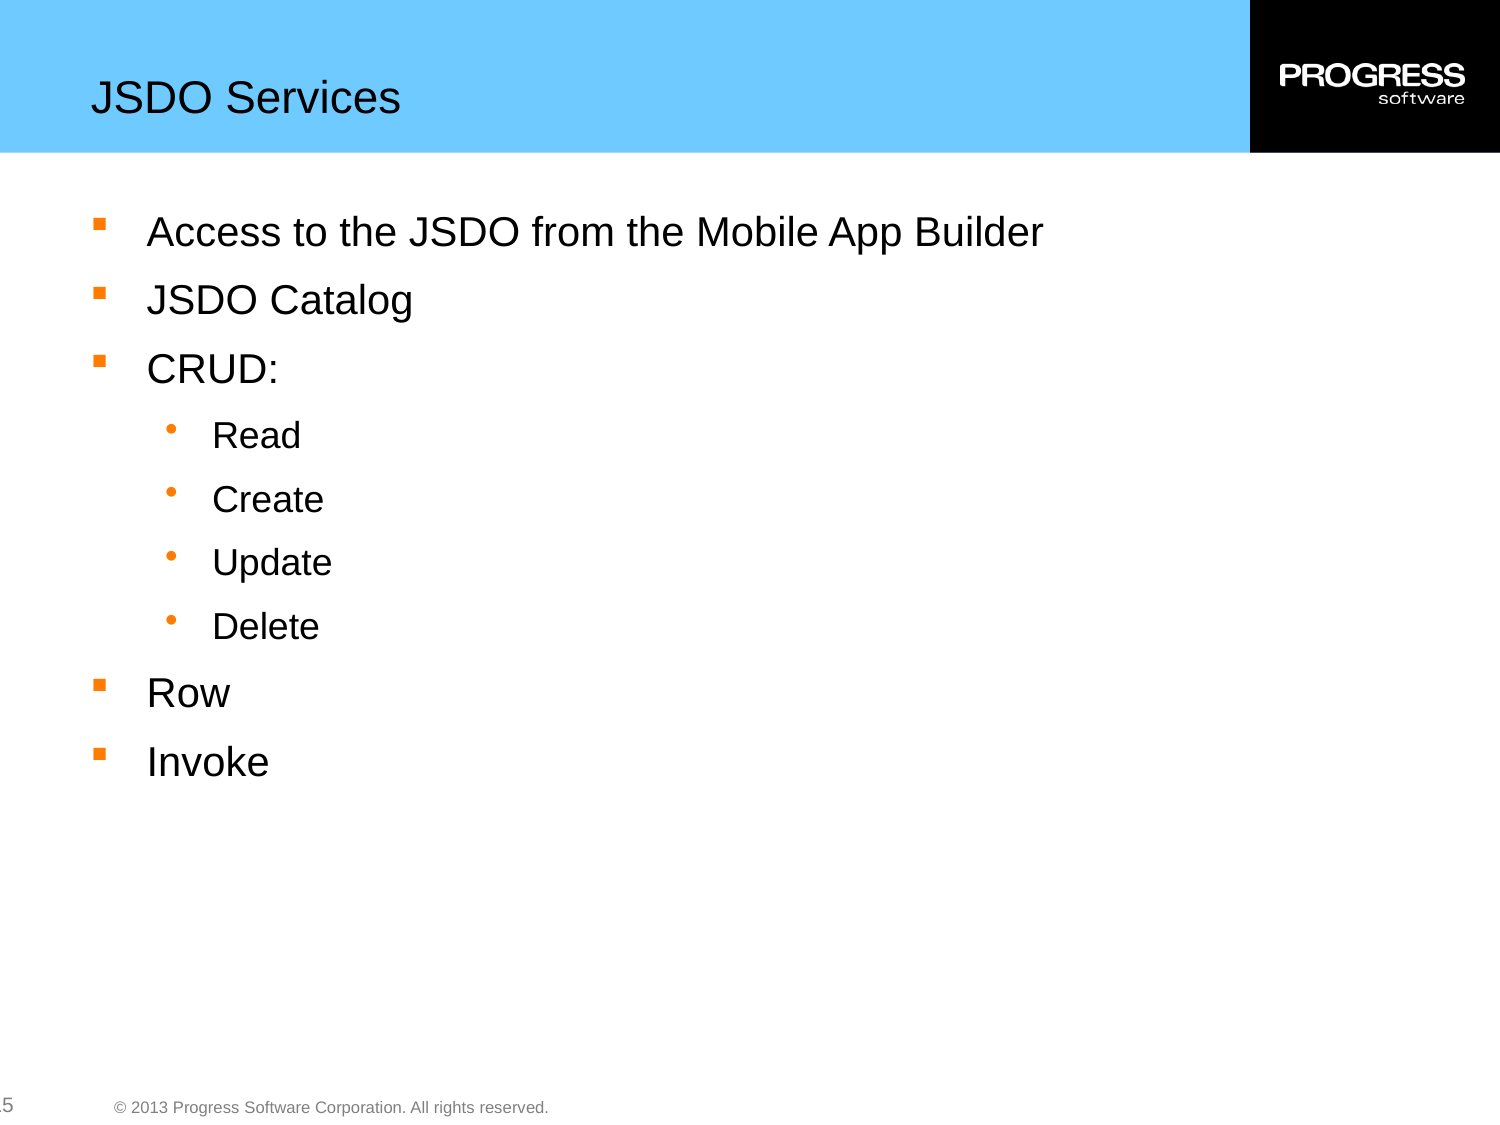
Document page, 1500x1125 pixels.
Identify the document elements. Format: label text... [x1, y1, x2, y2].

title JSDO Services [75, 64, 1201, 132]
list Access to the JSDO from the Mobile App Builder JSDO Catalog CRUD: Read Create Update Delete Row Invoke [75, 196, 1351, 1068]
picture [1280, 63, 1465, 104]
